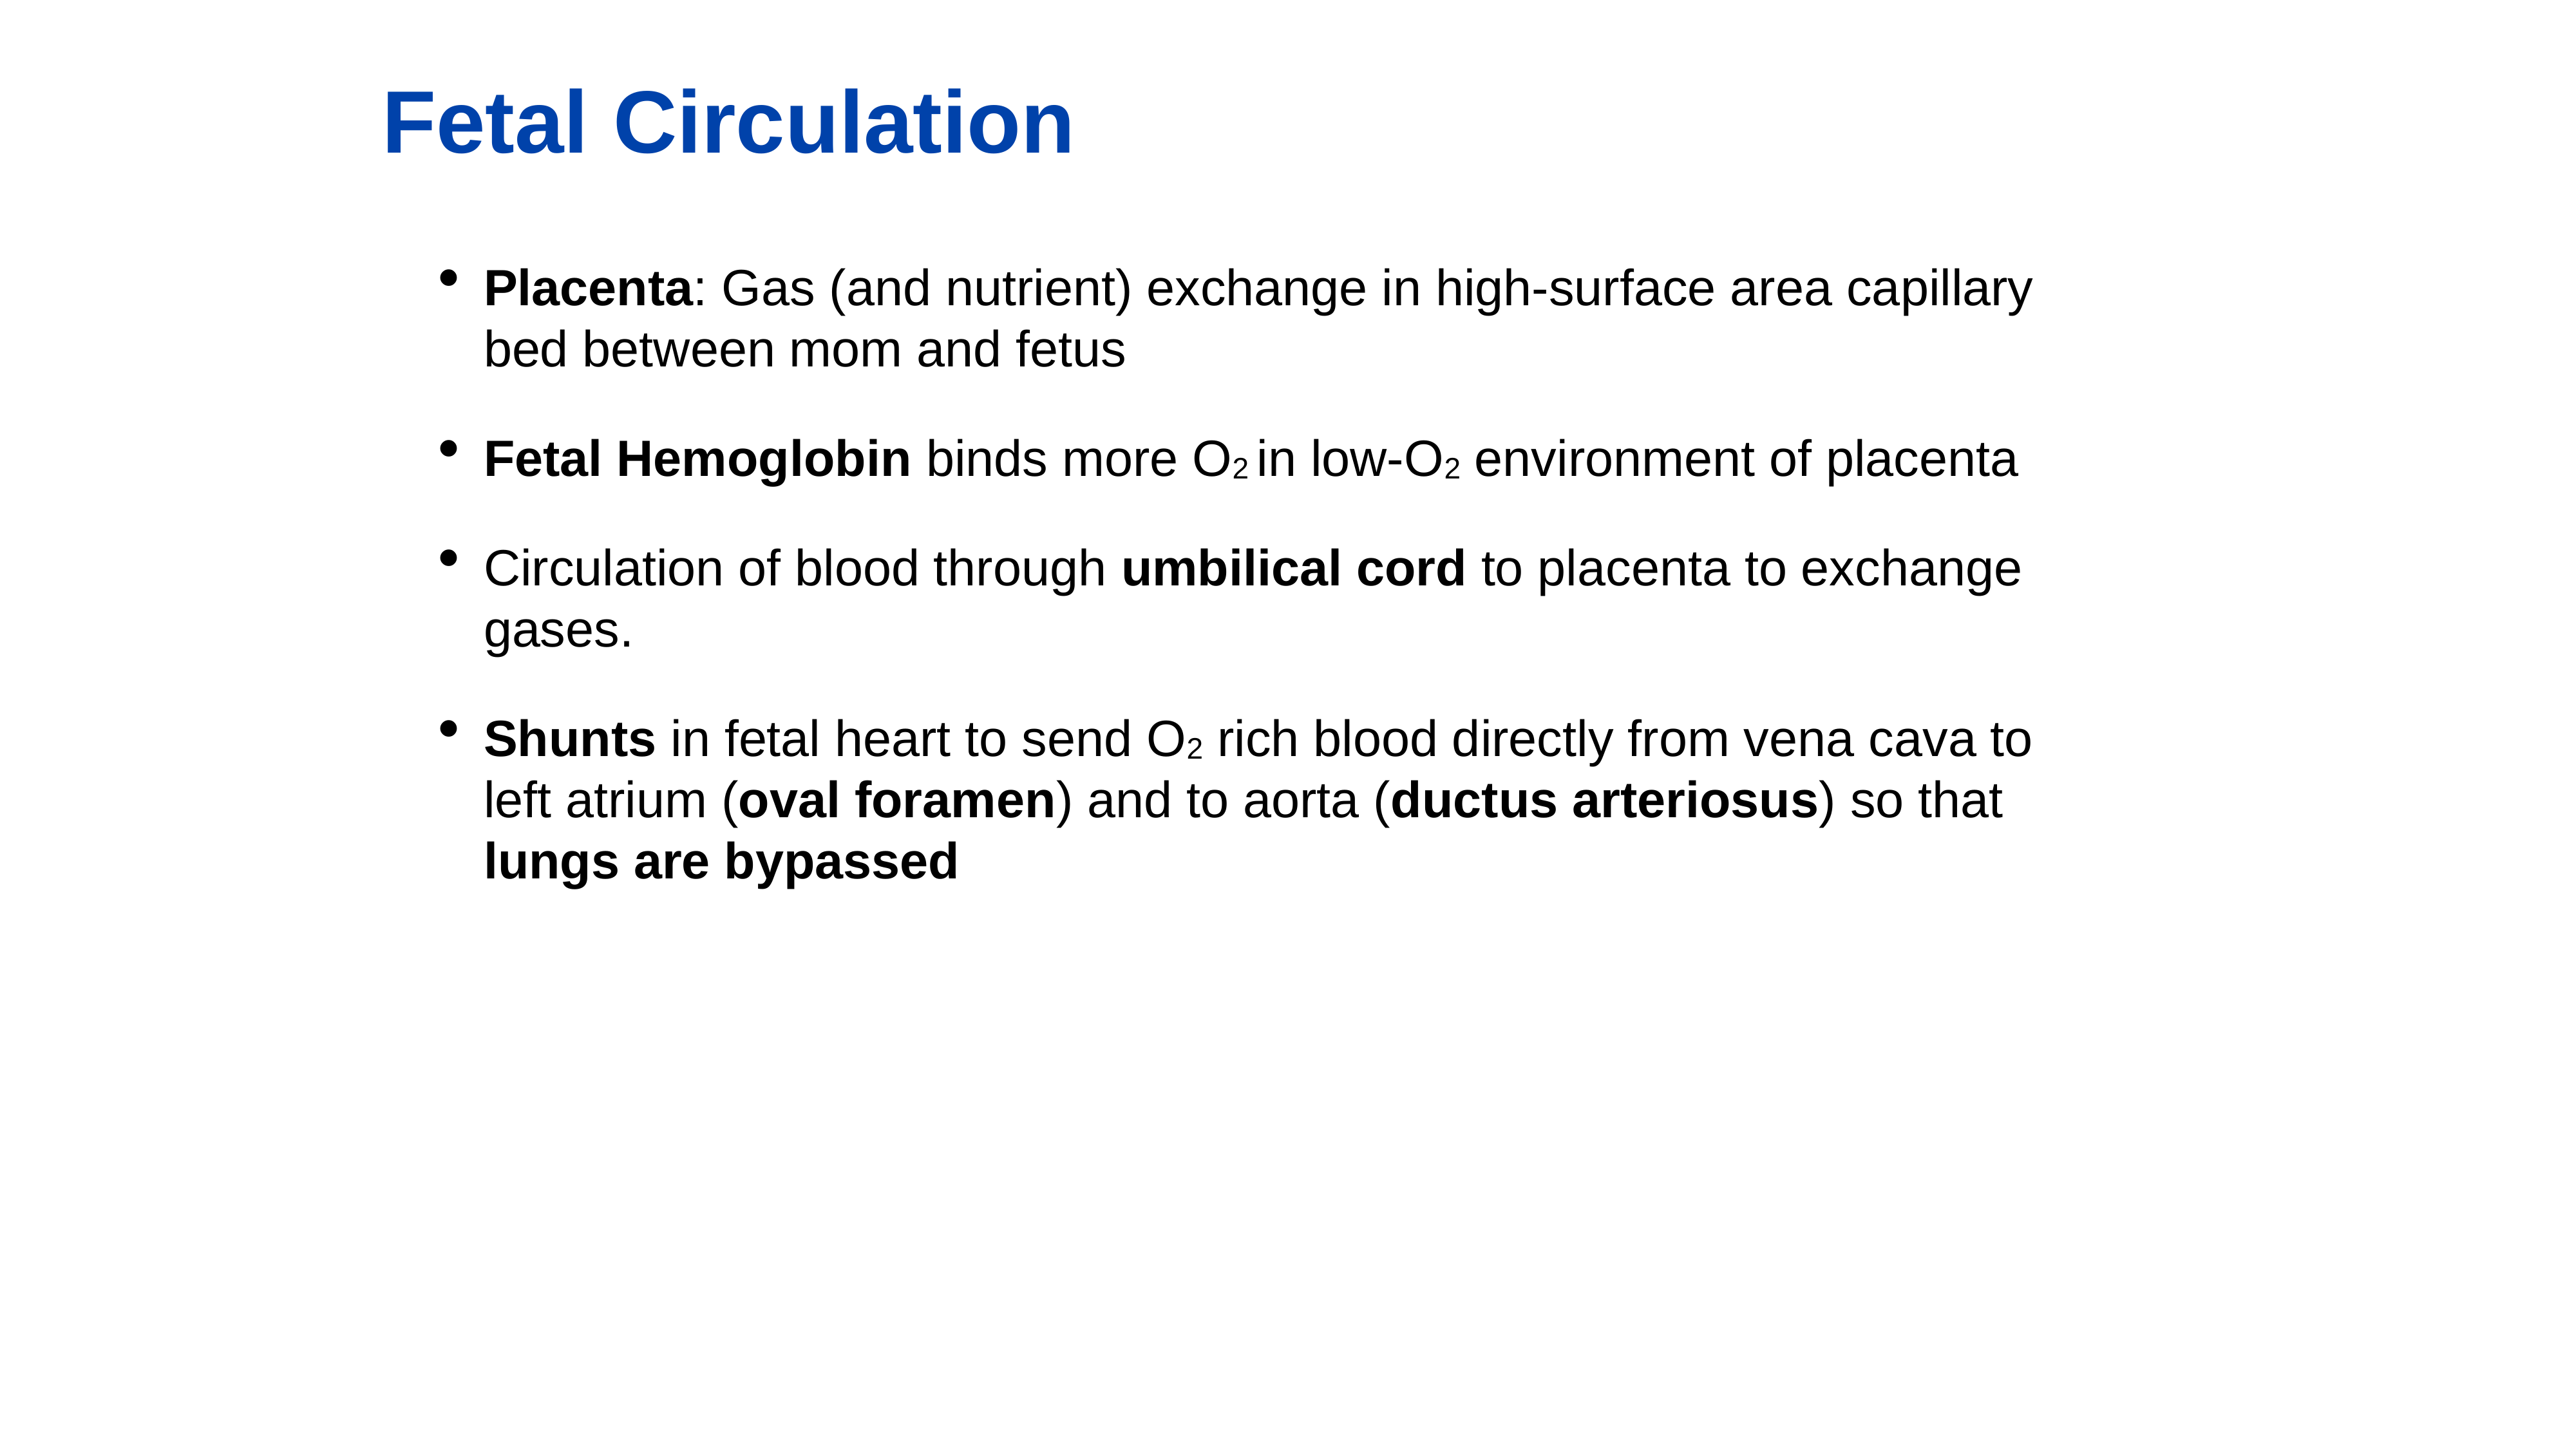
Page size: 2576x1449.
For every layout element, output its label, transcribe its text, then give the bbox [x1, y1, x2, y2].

text_box Placenta: Gas (and nutrient) exchange in high-surface area capillary bed between mom and fetus Fetal Hemoglobin binds more O2 in low-O2 environment of placenta Circulation of blood through umbilical cord to placenta to exchange gases. Shunts in fetal heart to send O2 rich blood directly from vena cava to left atrium (oval foramen) and to aorta (ductus arteriosus) so that lungs are bypassed [422, 247, 2111, 897]
text_box Fetal Circulation [366, 56, 1093, 178]
